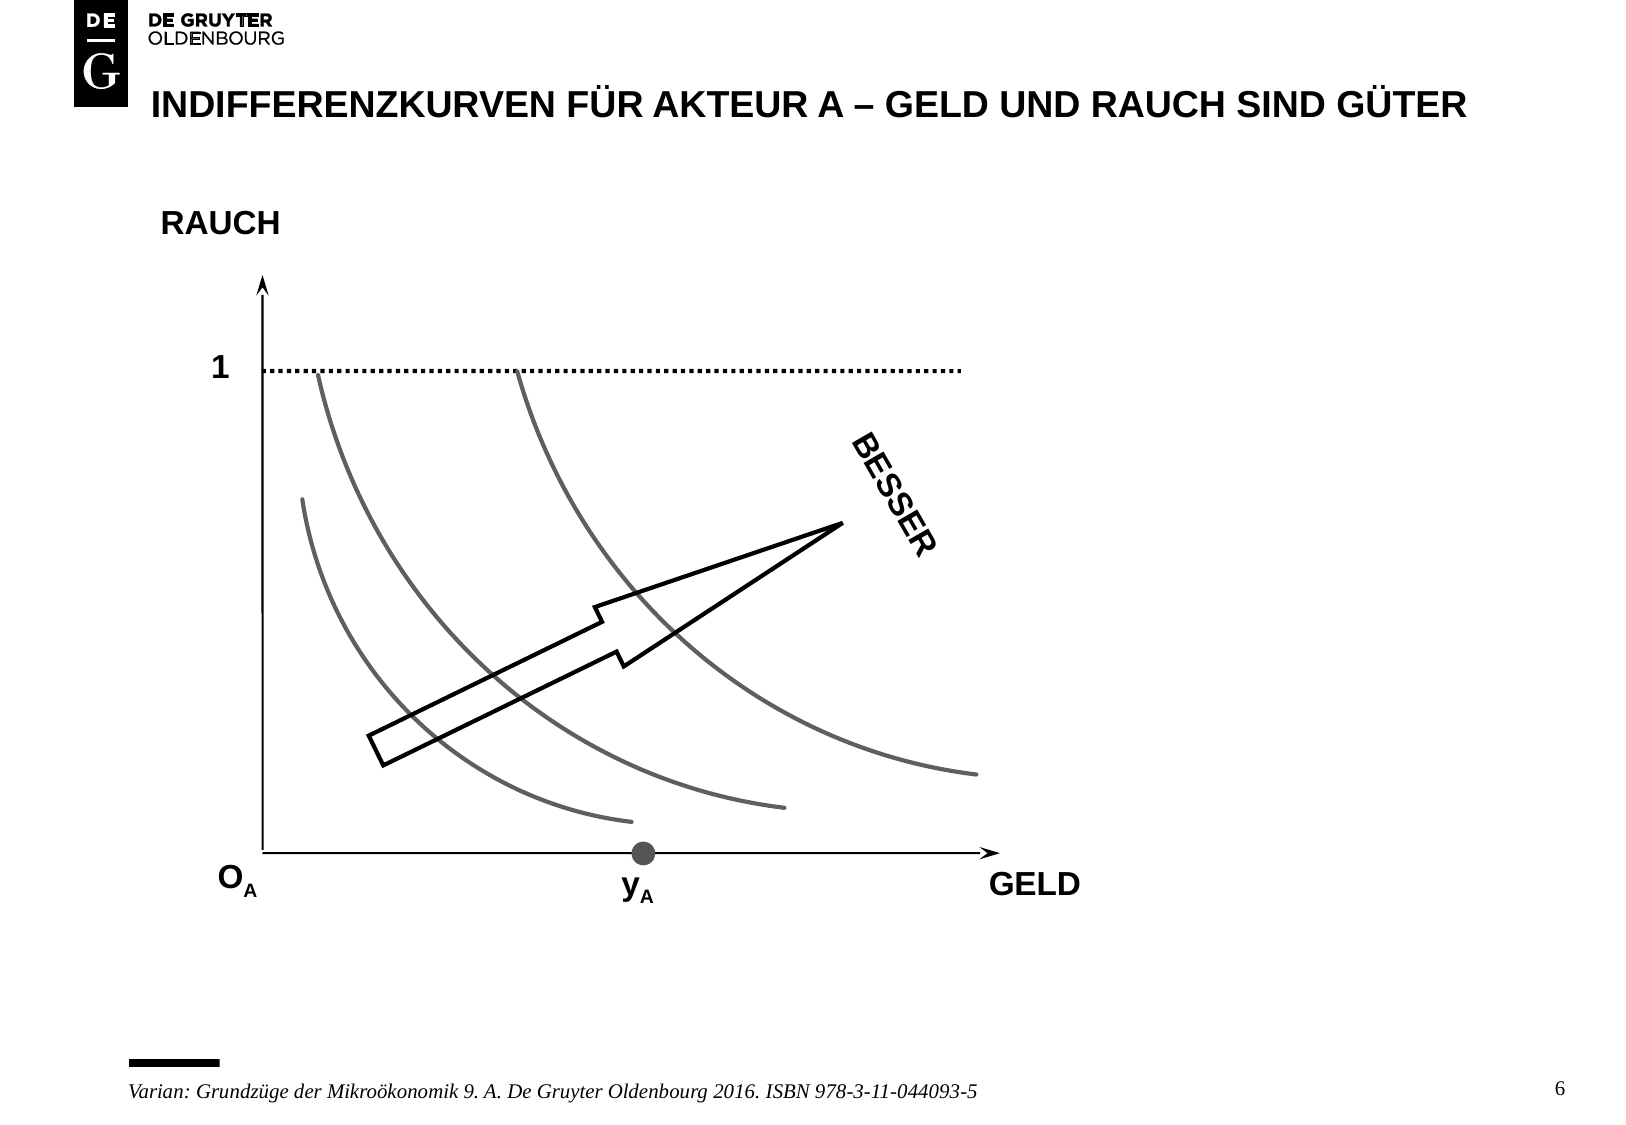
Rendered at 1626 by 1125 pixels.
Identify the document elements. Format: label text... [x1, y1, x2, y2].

text_box GELD [973, 854, 1097, 910]
text_box RAUCH [145, 193, 296, 249]
text_box 1 [195, 338, 245, 394]
text_box OA [202, 847, 273, 909]
list [129, 160, 1556, 1018]
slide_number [128, 1077, 1539, 1108]
text_box [302, 491, 491, 715]
text_box yA [606, 854, 670, 915]
text_box [631, 841, 656, 854]
text_box BESSER [831, 407, 963, 581]
text_box [517, 214, 1040, 775]
text_box [368, 522, 843, 766]
slide_number 6 [1554, 1074, 1614, 1104]
text_box [256, 274, 269, 296]
text_box [521, 634, 795, 808]
title Indifferenzkurven für akteur a – geld und rauch sind güter [150, 80, 1578, 131]
text_box [438, 699, 638, 822]
text_box [318, 247, 848, 675]
text_box [979, 846, 1000, 854]
